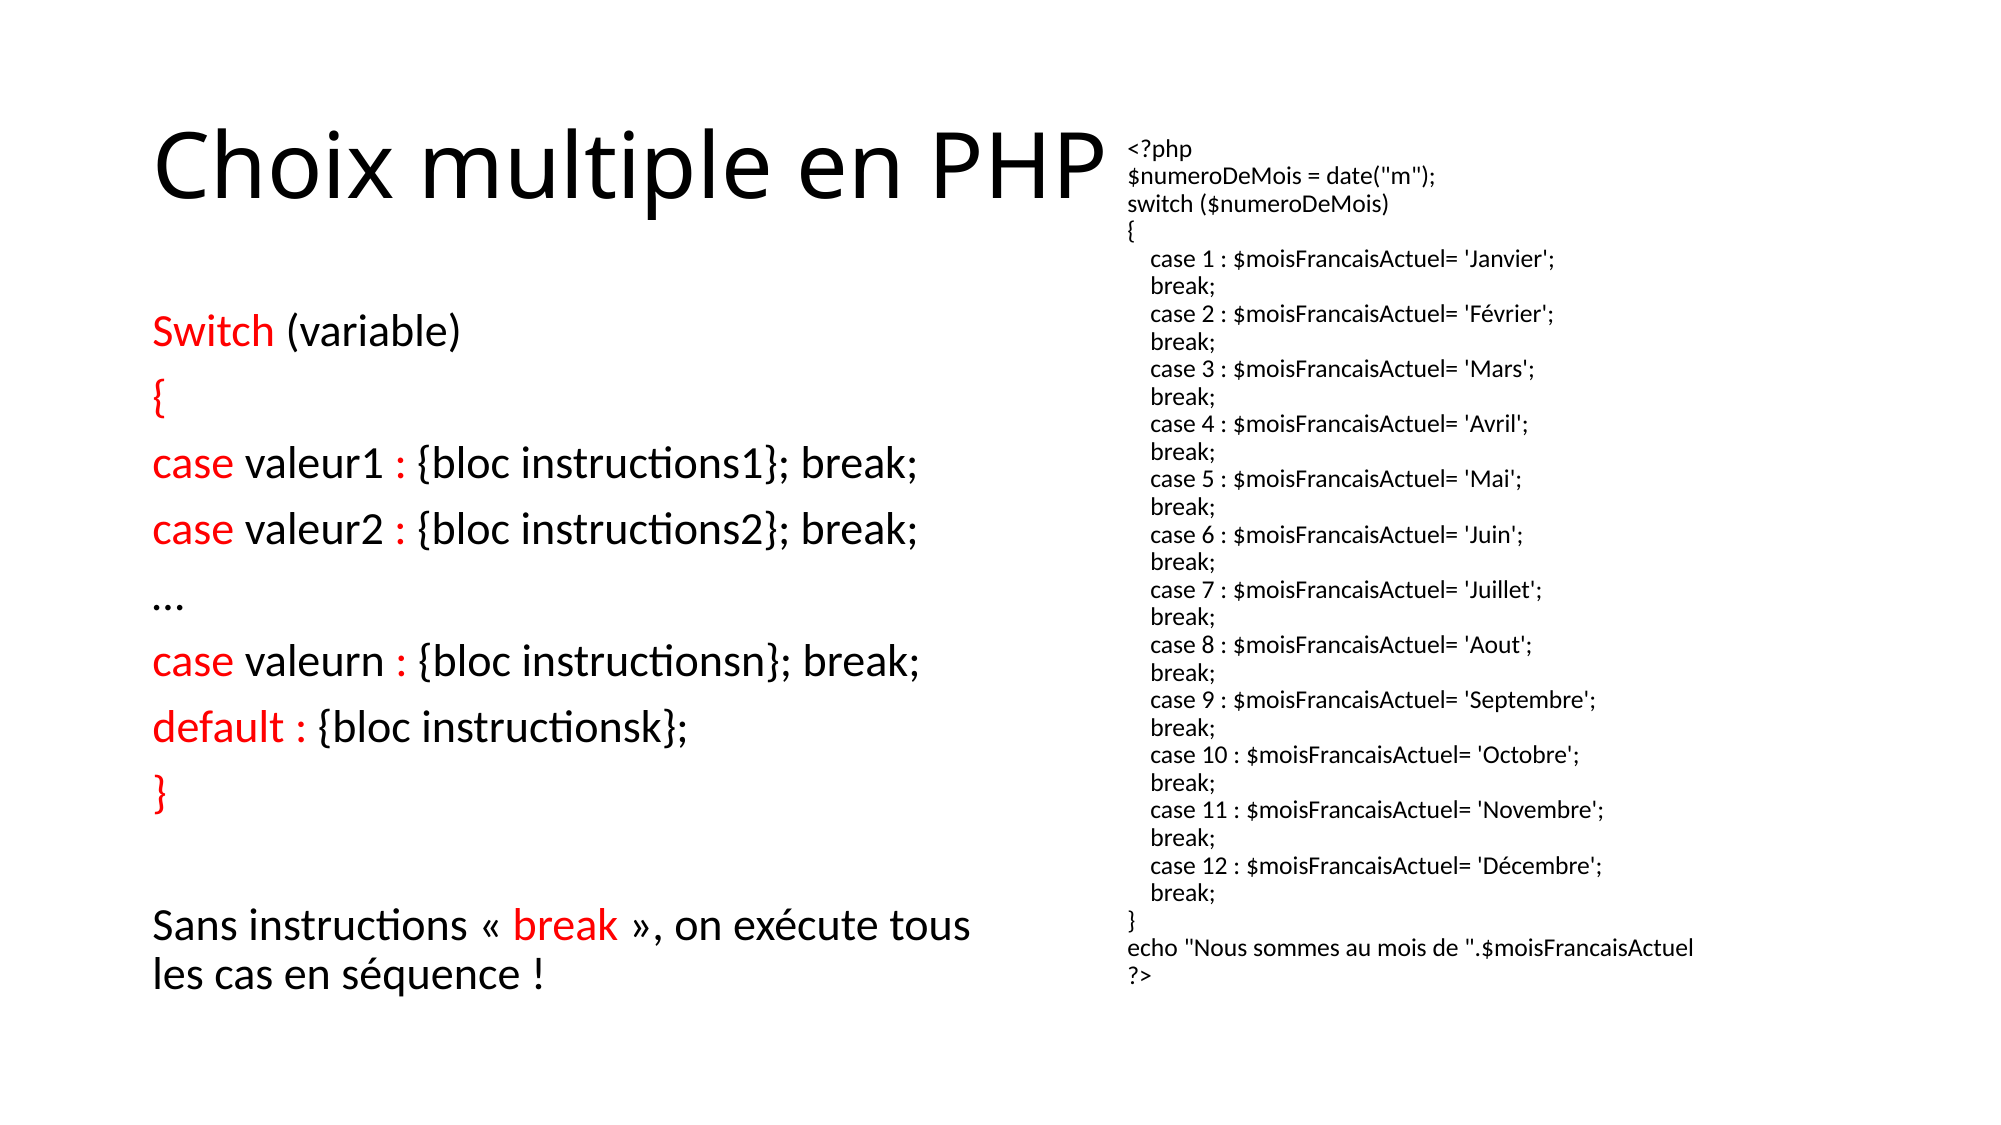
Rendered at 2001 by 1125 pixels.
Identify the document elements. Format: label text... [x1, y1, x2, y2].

list Switch (variable) { case valeur1 : {bloc instructions1}; break; case valeur2 : {bloc instructions2}; break; … case valeurn : {bloc instructionsn}; break; default : {bloc instructionsk}; } Sans instructions « break », on exécute tous les cas en séquence ! [137, 299, 1000, 1014]
title Choix multiple en PHP [137, 59, 1863, 278]
list <?php $numeroDeMois = date("m"); switch ($numeroDeMois) { case 1 : $moisFrancaisActuel= 'Janvier'; break; case 2 : $moisFrancaisActuel= 'Février'; break; case 3 : $moisFrancaisActuel= 'Mars'; break; case 4 : $moisFrancaisActuel= 'Avril'; break; case 5 : $moisFrancaisActuel= 'Mai'; break; case 6 : $moisFrancaisActuel= 'Juin'; break; case 7 : $moisFrancaisActuel= 'Juillet'; break; case 8 : $moisFrancaisActuel= 'Aout'; break; case 9 : $moisFrancaisActuel= 'Septembre'; break; case 10 : $moisFrancaisActuel= 'Octobre'; break; case 11 : $moisFrancaisActuel= 'Novembre'; break; case 12 : $moisFrancaisActuel= 'Décembre'; break; } echo "Nous sommes au mois de ".$moisFrancaisActuel ?> [1112, 127, 1963, 1014]
